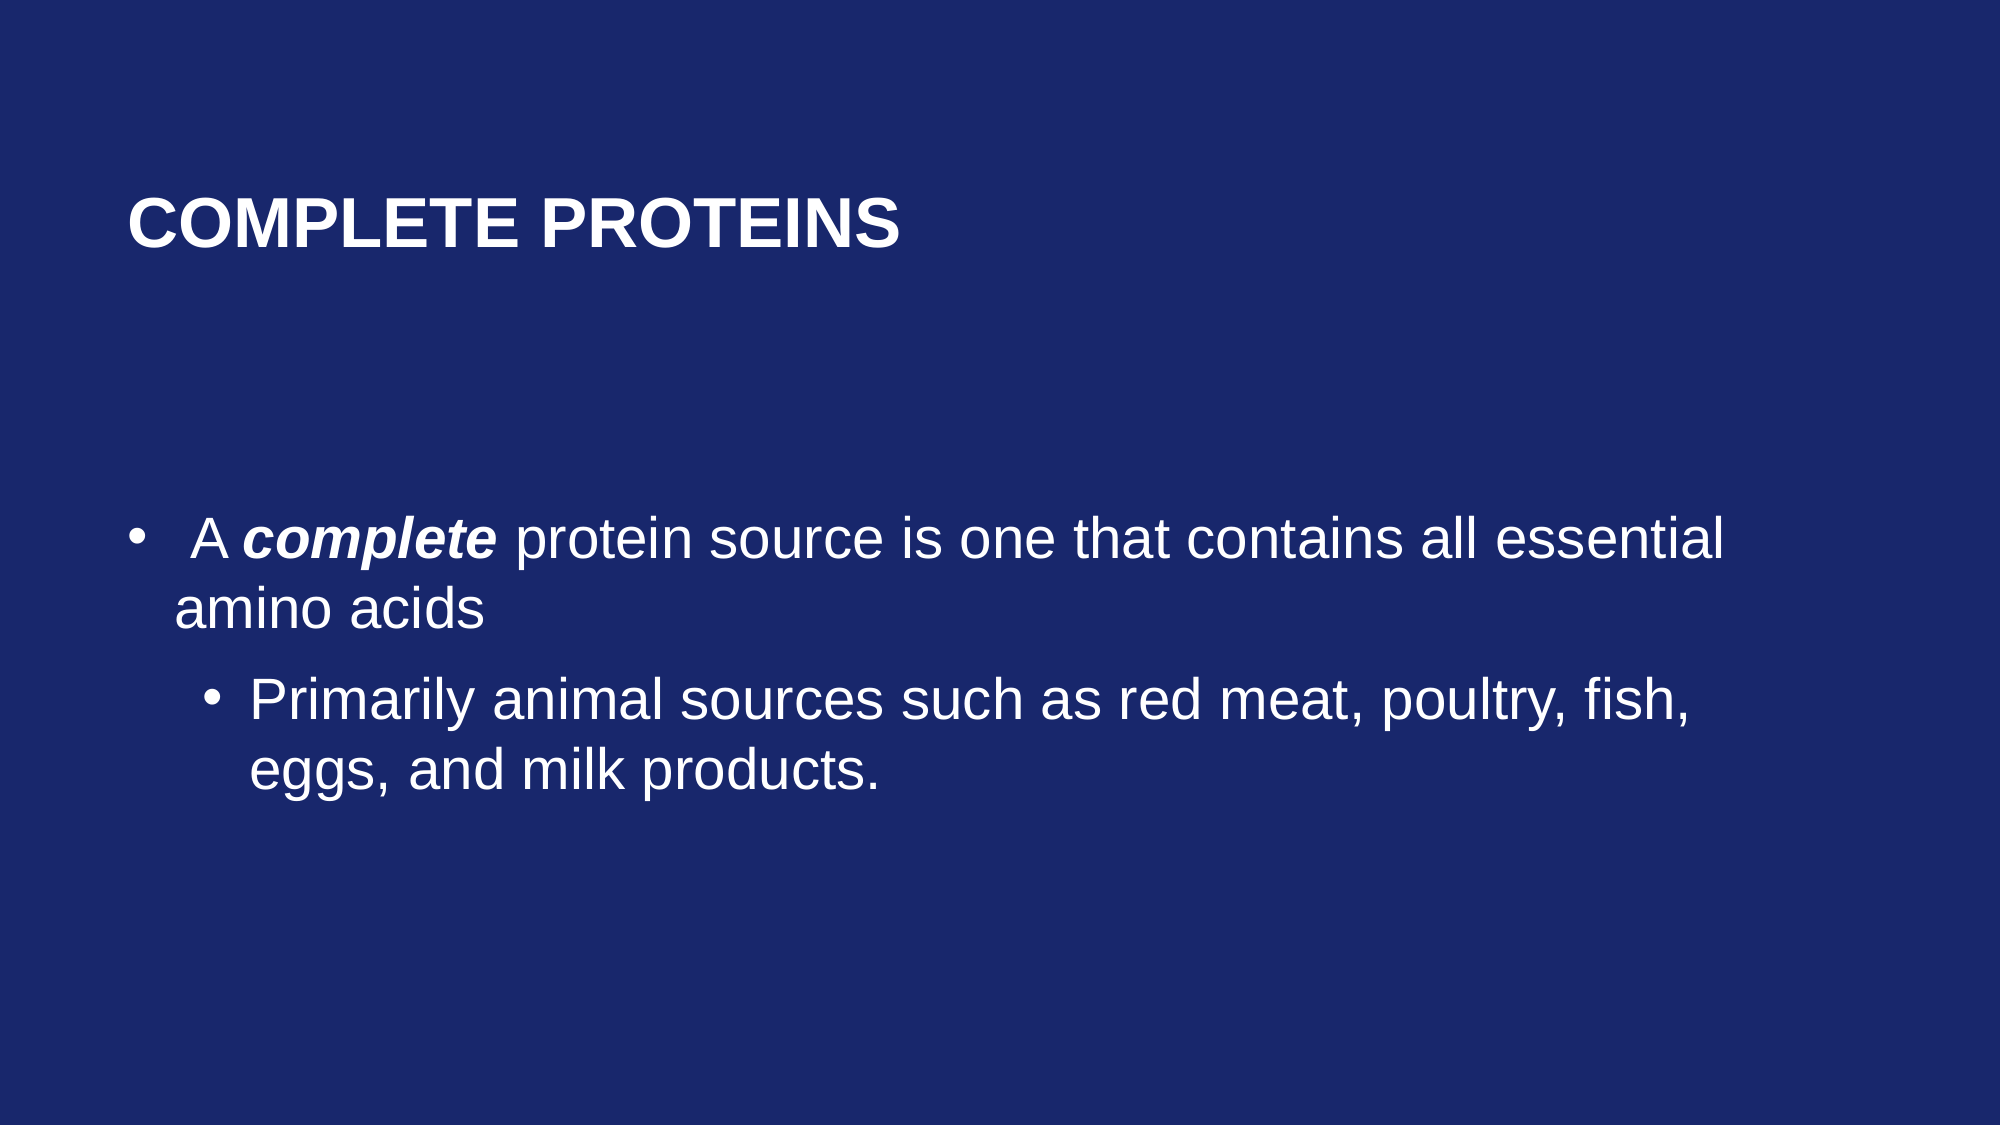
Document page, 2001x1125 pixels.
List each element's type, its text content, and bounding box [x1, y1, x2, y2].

title Complete Proteins [112, 99, 1775, 339]
list A complete protein source is one that contains all essential amino acids Primarily animal sources such as red meat, poultry, fish, eggs, and milk products. [112, 351, 1775, 950]
